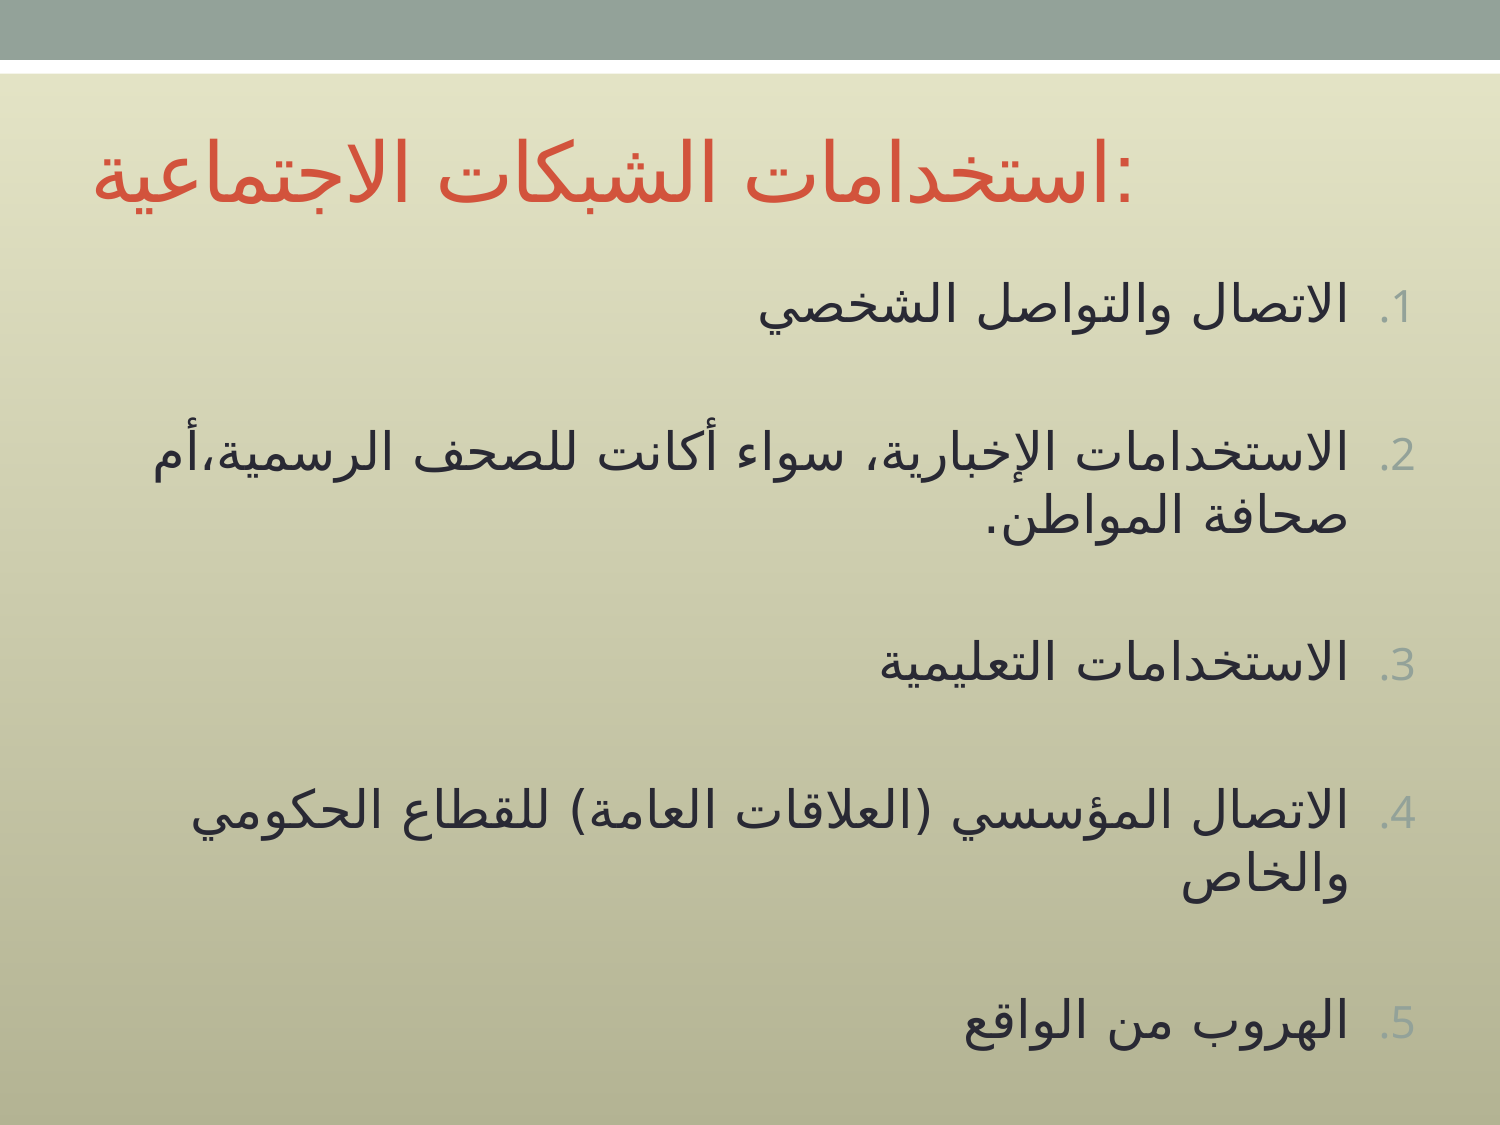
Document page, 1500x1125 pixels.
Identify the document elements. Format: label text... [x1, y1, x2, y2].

title استخدامات الشبكات الاجتماعية: [75, 87, 1425, 250]
list الاتصال والتواصل الشخصي الاستخدامات الإخبارية، سواء أكانت للصحف الرسمية،أم صحافة المواطن. الاستخدامات التعليمية الاتصال المؤسسي (العلاقات العامة) للقطاع الحكومي والخاص الهروب من الواقع [75, 262, 1425, 1063]
